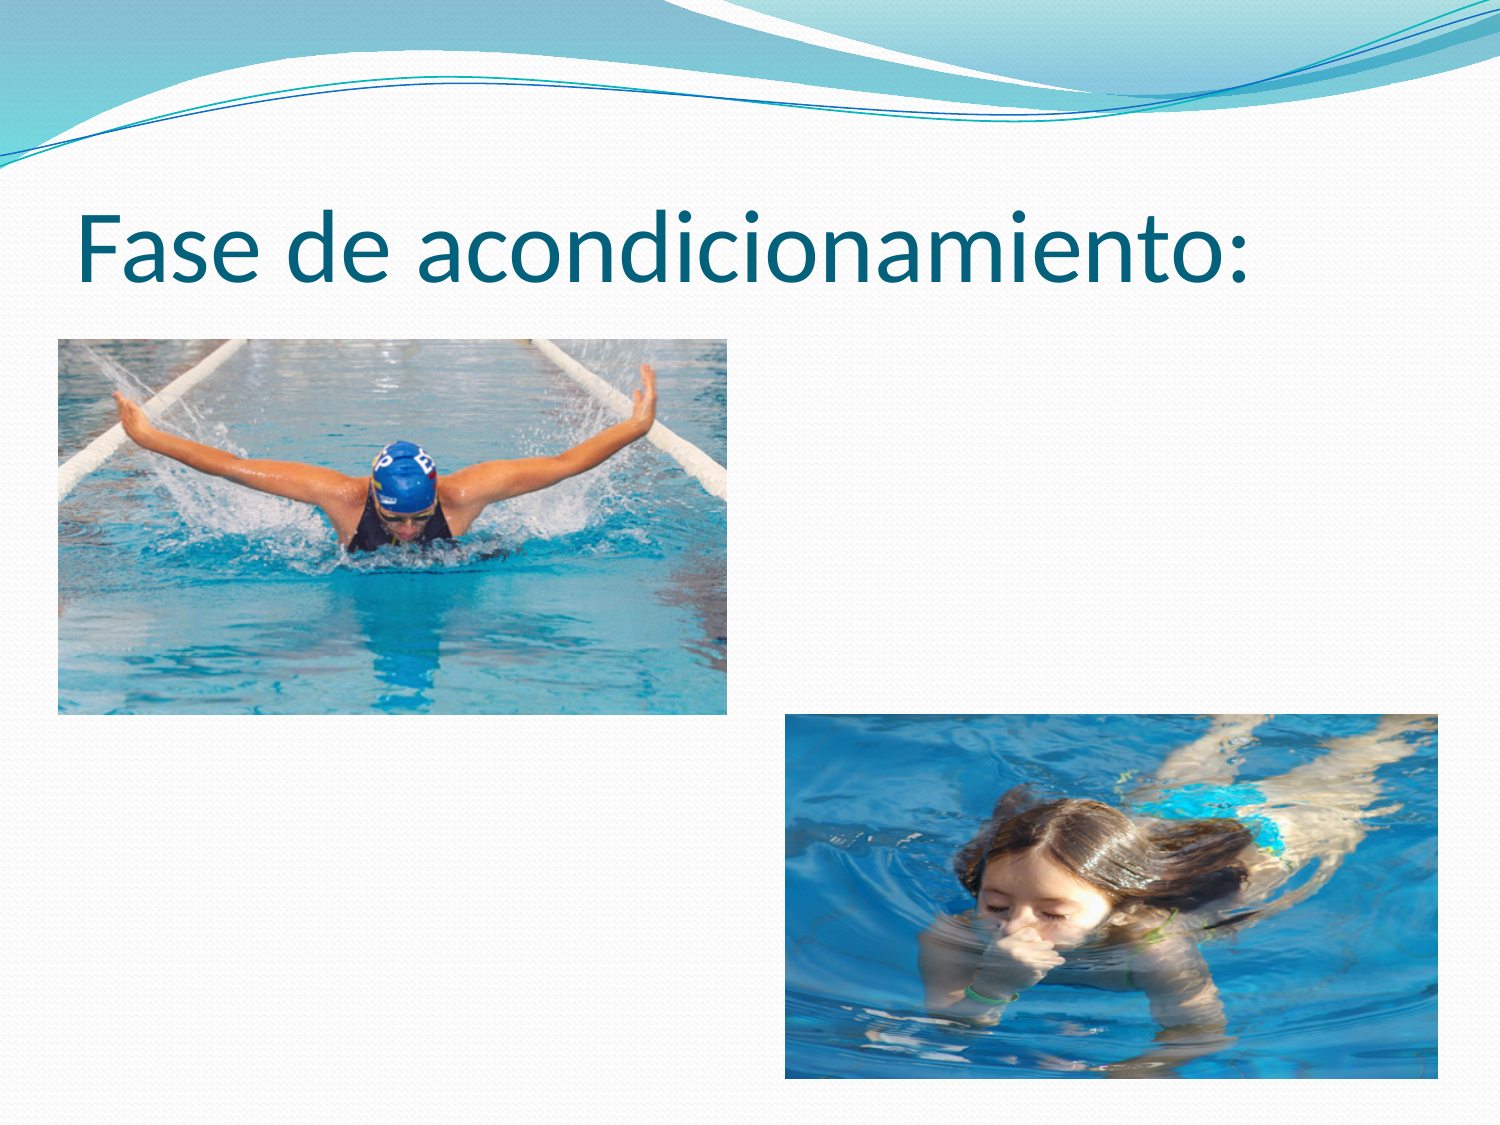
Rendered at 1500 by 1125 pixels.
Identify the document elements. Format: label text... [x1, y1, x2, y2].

picture [784, 714, 1438, 1079]
title Fase de acondicionamiento: [75, 115, 1425, 303]
picture [58, 339, 727, 716]
